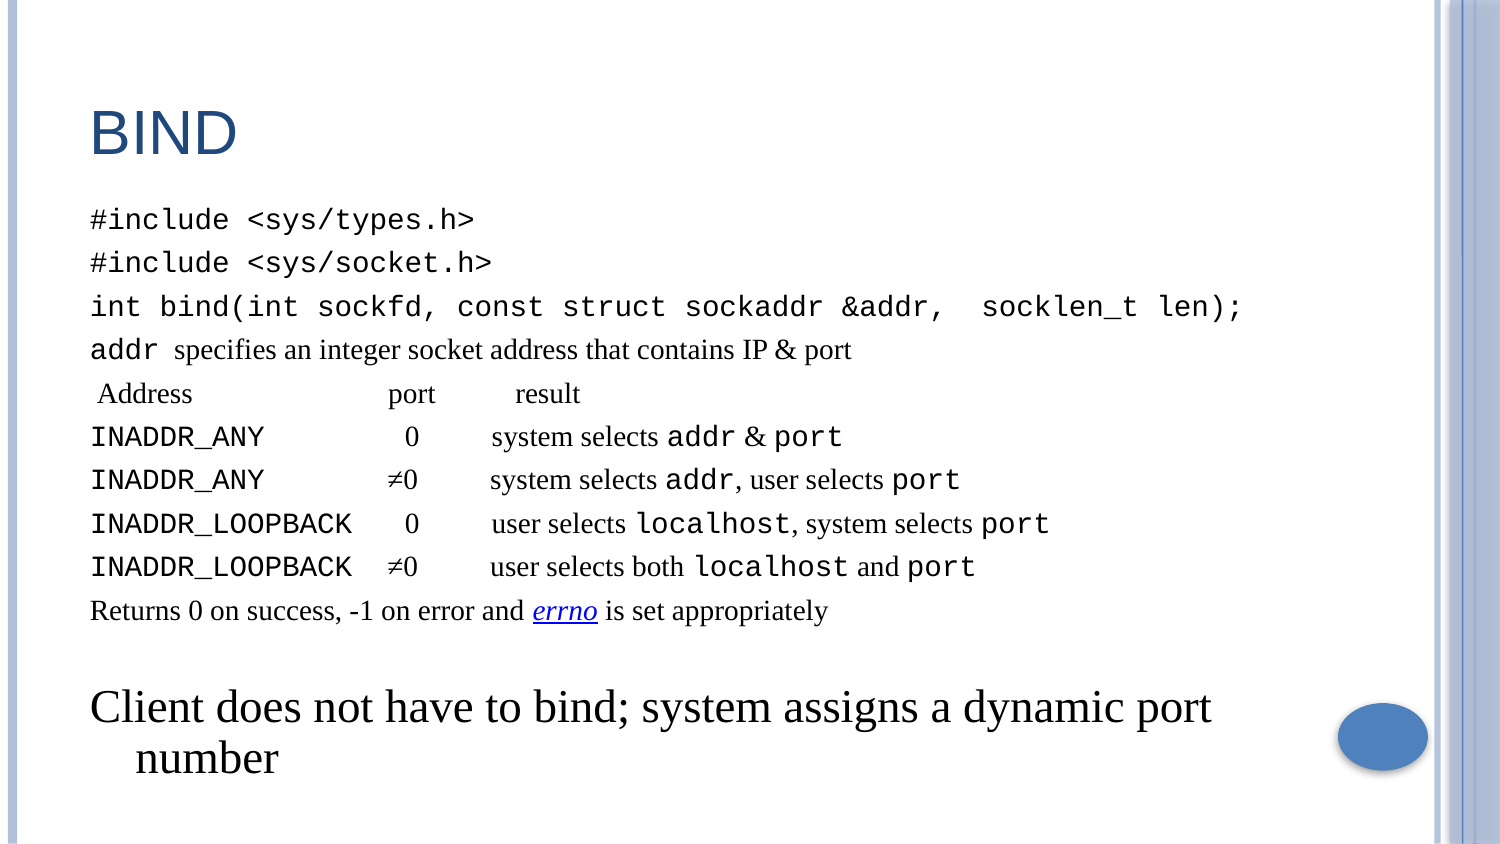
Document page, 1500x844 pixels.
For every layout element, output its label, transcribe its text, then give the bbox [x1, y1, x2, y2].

title Bind [75, 33, 1300, 175]
list #include <sys/types.h> #include <sys/socket.h> int bind(int sockfd, const struct sockaddr &addr, socklen_t len); addr specifies an integer socket address that contains IP & port Address port result INADDR_ANY 0 system selects addr & port INADDR_ANY ≠0 system selects addr, user selects port INADDR_LOOPBACK 0 user selects localhost, system selects port INADDR_LOOPBACK ≠0 user selects both localhost and port Returns 0 on success, -1 on error and errno is set appropriately Client does not have to bind; system assigns a dynamic port number [75, 196, 1300, 797]
